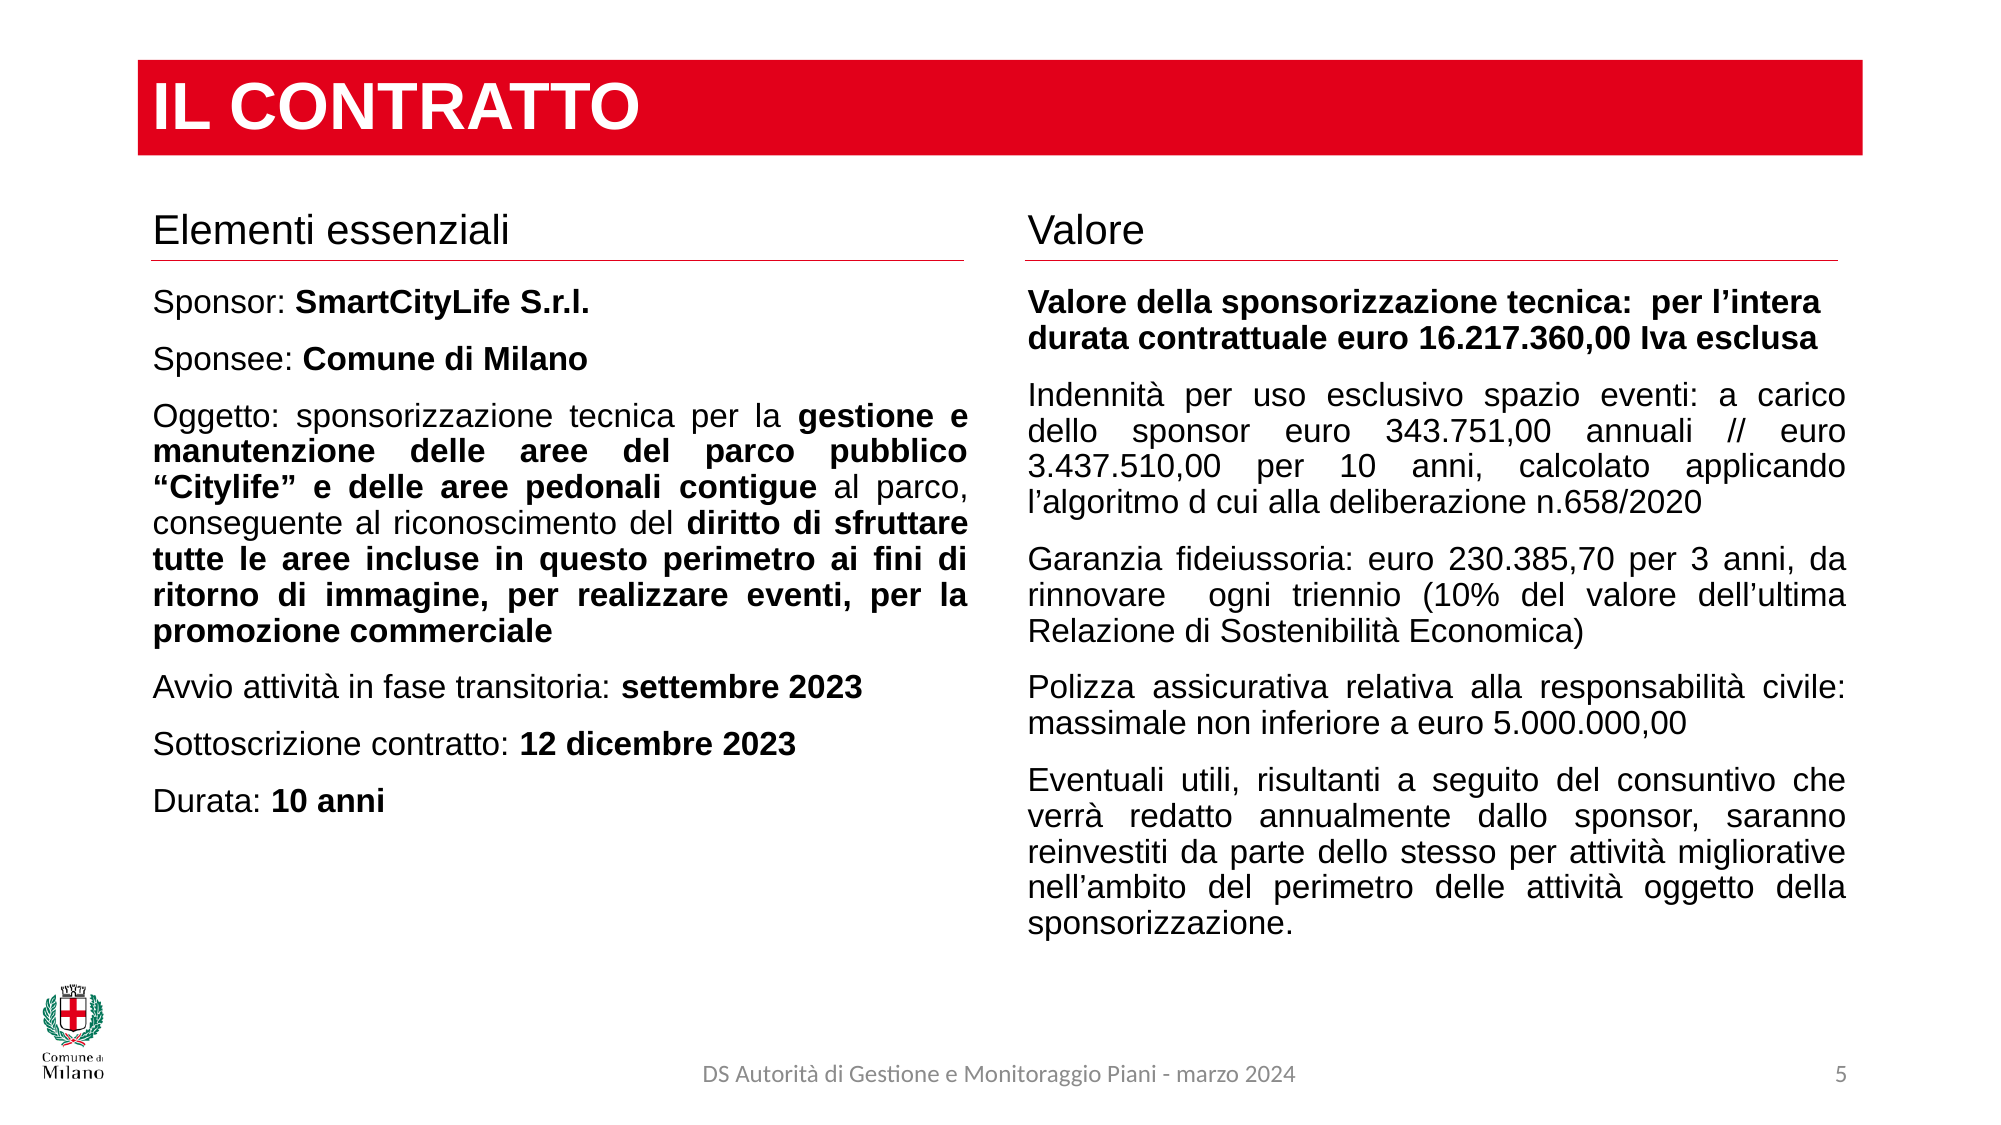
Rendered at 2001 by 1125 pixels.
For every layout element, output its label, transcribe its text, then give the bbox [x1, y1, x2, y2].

picture [0, 915, 149, 1125]
list Valore della sponsorizzazione tecnica: per l’intera durata contrattuale euro 16.217.360,00 Iva esclusa Indennità per uso esclusivo spazio eventi: a carico dello sponsor euro 343.751,00 annuali // euro 3.437.510,00 per 10 anni, calcolato applicando l’algoritmo d cui alla deliberazione n.658/2020 Garanzia fideiussoria: euro 230.385,70 per 3 anni, da rinnovare ogni triennio (10% del valore dell’ultima Relazione di Sostenibilità Economica) Polizza assicurativa relativa alla responsabilità civile: massimale non inferiore a euro 5.000.000,00 Eventuali utili, risultanti a seguito del consuntivo che verrà redatto annualmente dallo sponsor, saranno reinvestiti da parte dello stesso per attività migliorative nell’ambito del perimetro delle attività oggetto della sponsorizzazione. [1012, 277, 1863, 1016]
slide_number 5 [1412, 1042, 1863, 1103]
list Elementi essenziali [137, 172, 984, 261]
list Valore [1012, 172, 1863, 261]
title Il Contratto [137, 59, 1863, 156]
list Sponsor: SmartCityLife S.r.l. Sponsee: Comune di Milano Oggetto: sponsorizzazione tecnica per la gestione e manutenzione delle aree del parco pubblico “Citylife” e delle aree pedonali contigue al parco, conseguente al riconoscimento del diritto di sfruttare tutte le aree incluse in questo perimetro ai fini di ritorno di immagine, per realizzare eventi, per la promozione commerciale Avvio attività in fase transitoria: settembre 2023 Sottoscrizione contratto: 12 dicembre 2023 Durata: 10 anni [137, 277, 984, 1016]
footer DS Autorità di Gestione e Monitoraggio Piani - marzo 2024 [662, 1042, 1338, 1103]
